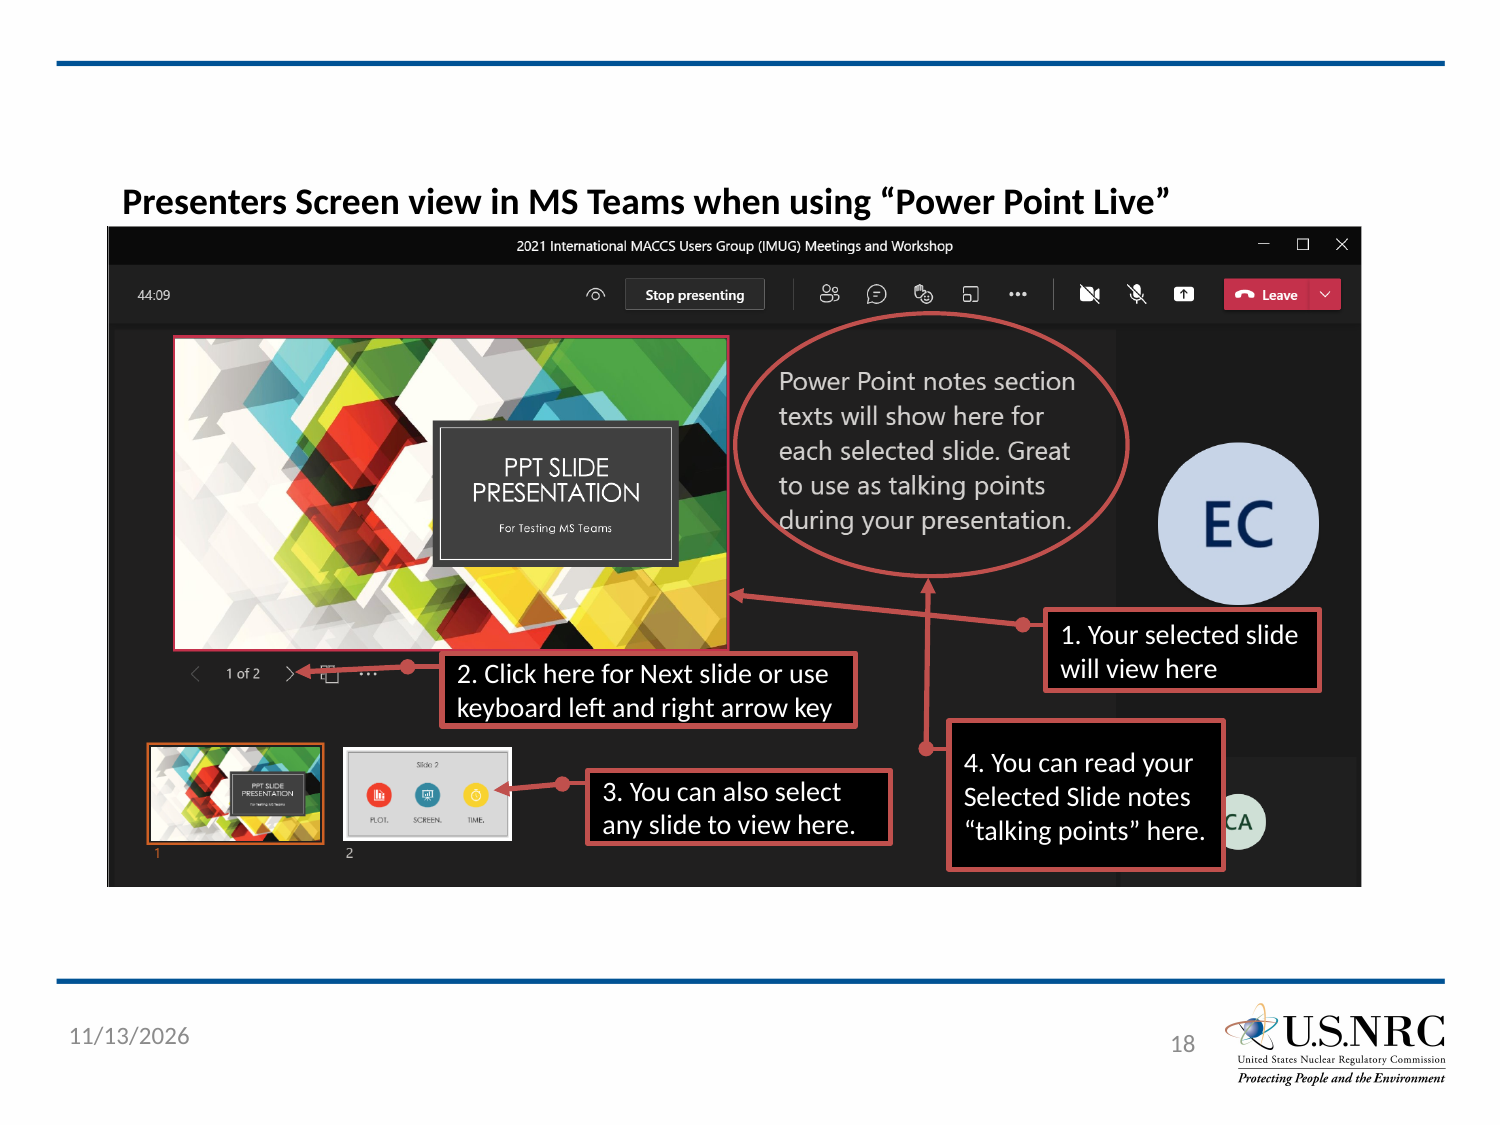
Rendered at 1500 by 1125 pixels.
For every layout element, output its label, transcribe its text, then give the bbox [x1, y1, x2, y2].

text_box Presenters Screen view in MS Teams when using “Power Point Live” [107, 169, 1362, 225]
slide_number 18 [1030, 1012, 1211, 1073]
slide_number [53, 1004, 404, 1065]
picture [0, 0, 1500, 1125]
